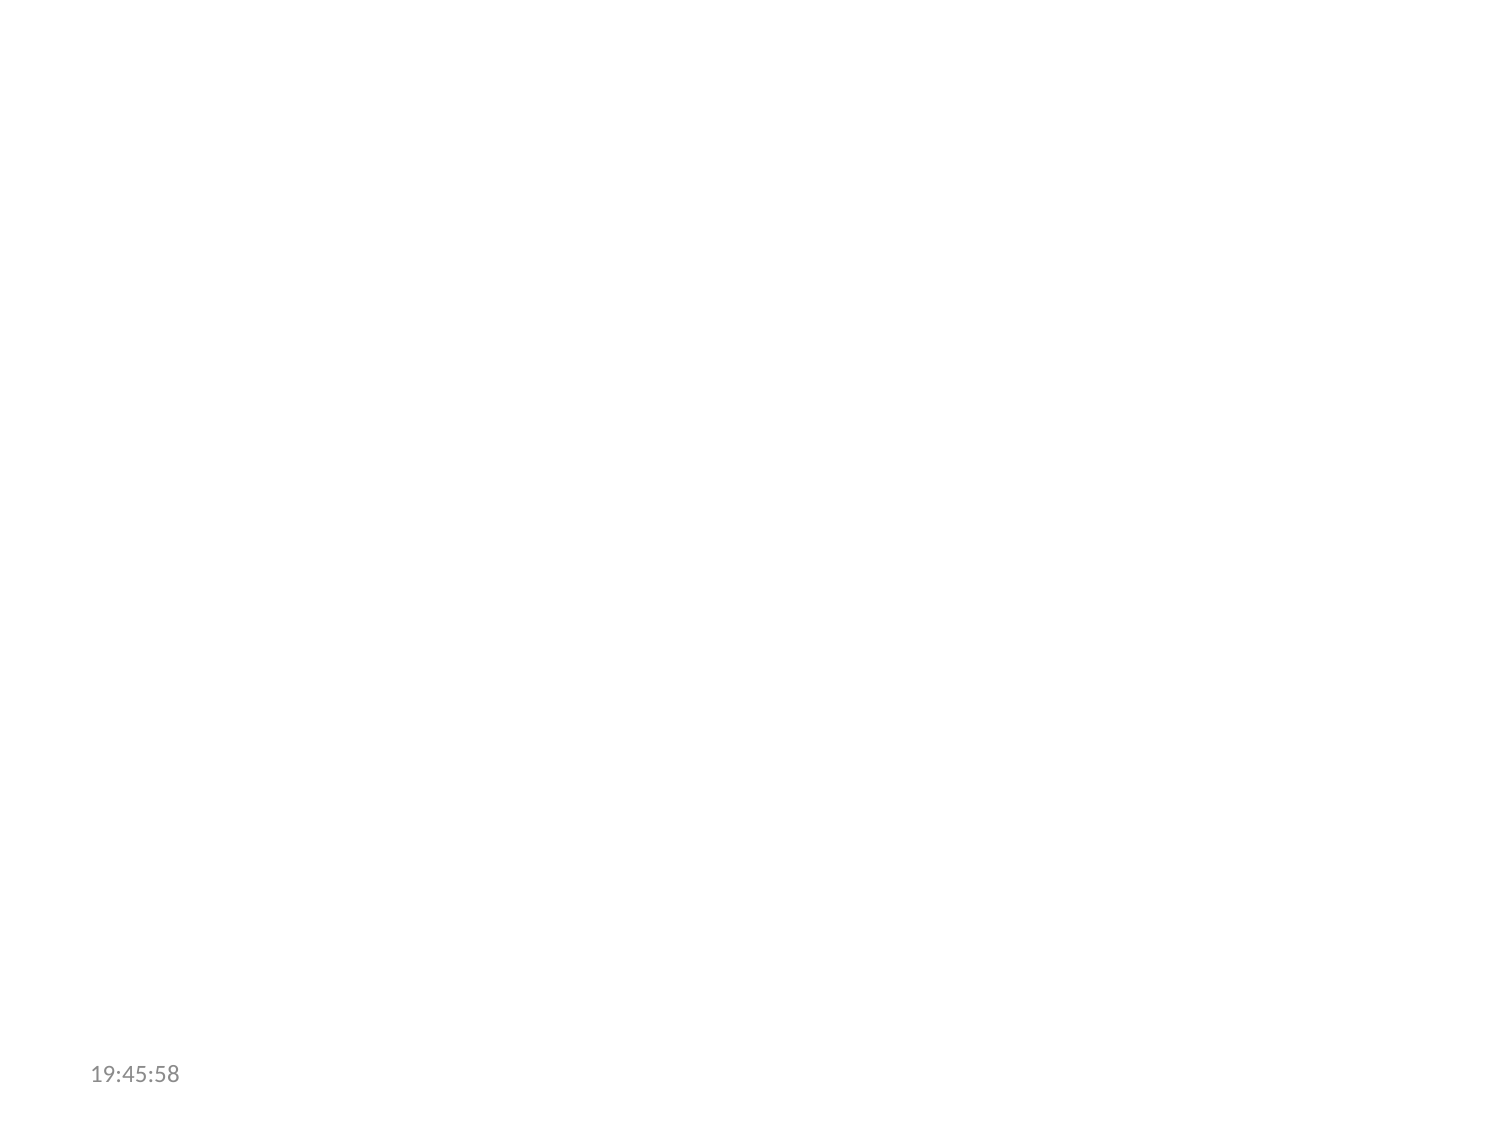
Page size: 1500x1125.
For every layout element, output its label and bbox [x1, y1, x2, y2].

slide_number [75, 1042, 425, 1103]
